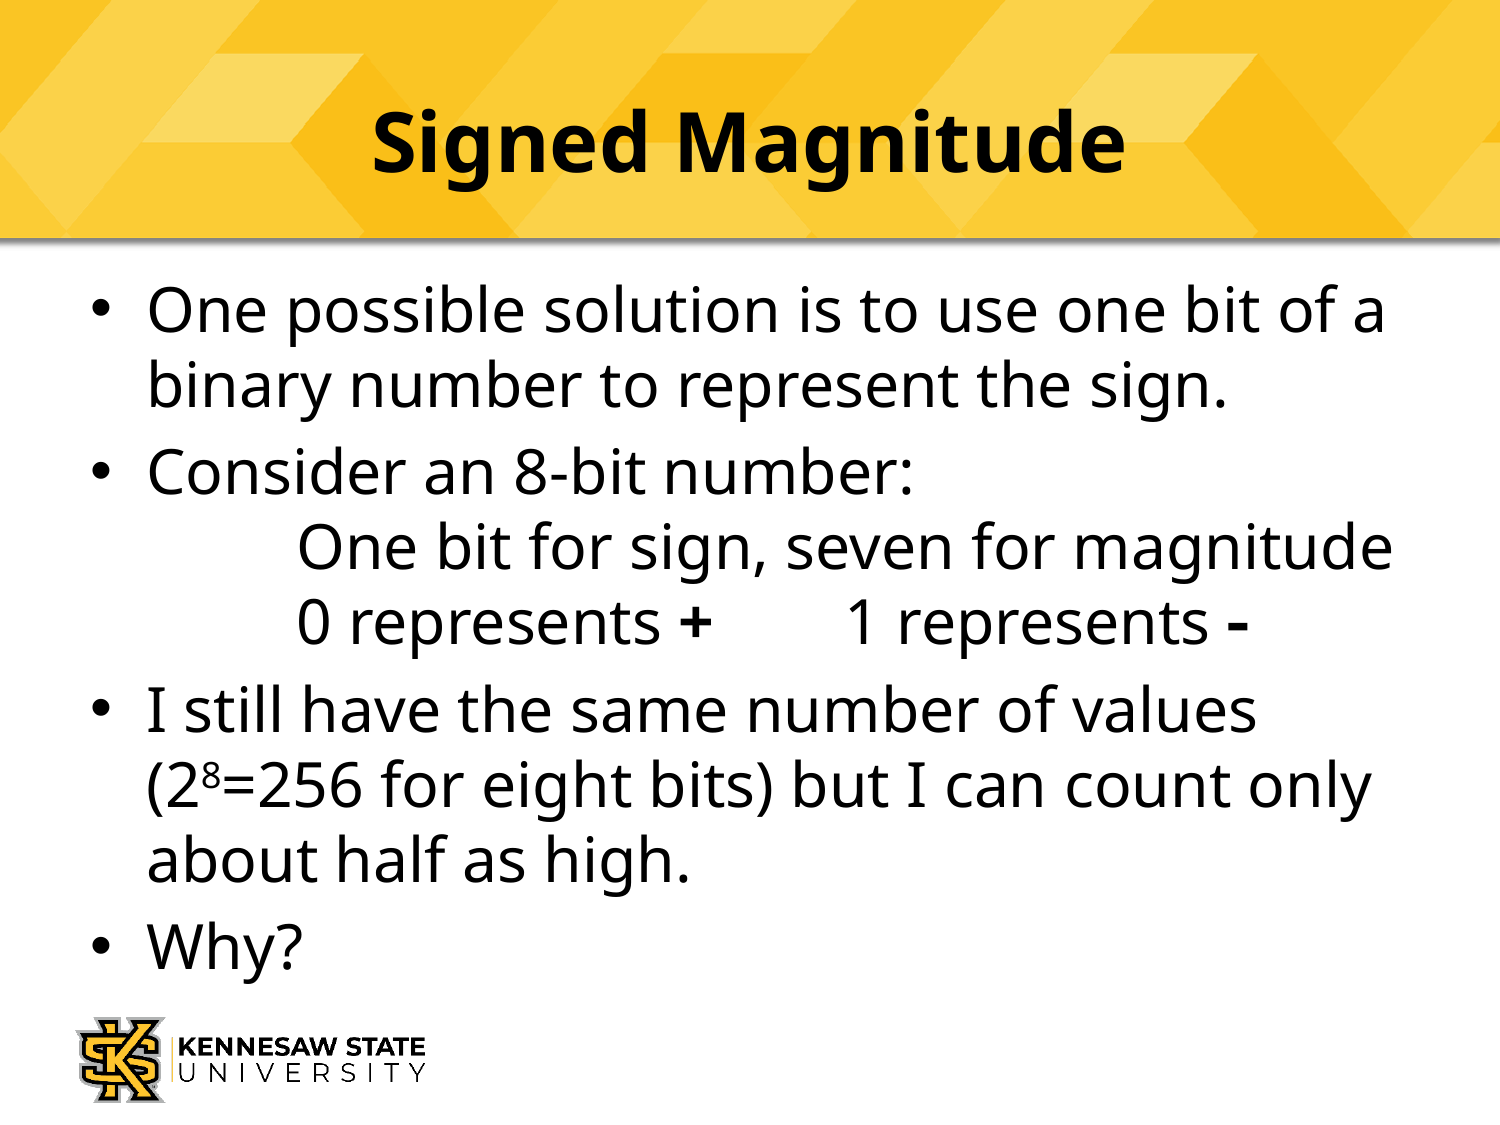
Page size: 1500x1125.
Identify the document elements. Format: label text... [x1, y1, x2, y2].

picture [0, 0, 1500, 251]
picture [75, 1017, 425, 1103]
title Signed Magnitude [75, 45, 1425, 233]
list One possible solution is to use one bit of a binary number to represent the sign. Consider an 8-bit number: One bit for sign, seven for magnitude 0 represents + 1 represents  I still have the same number of values (28=256 for eight bits) but I can count only about half as high. Why? [75, 262, 1425, 1005]
